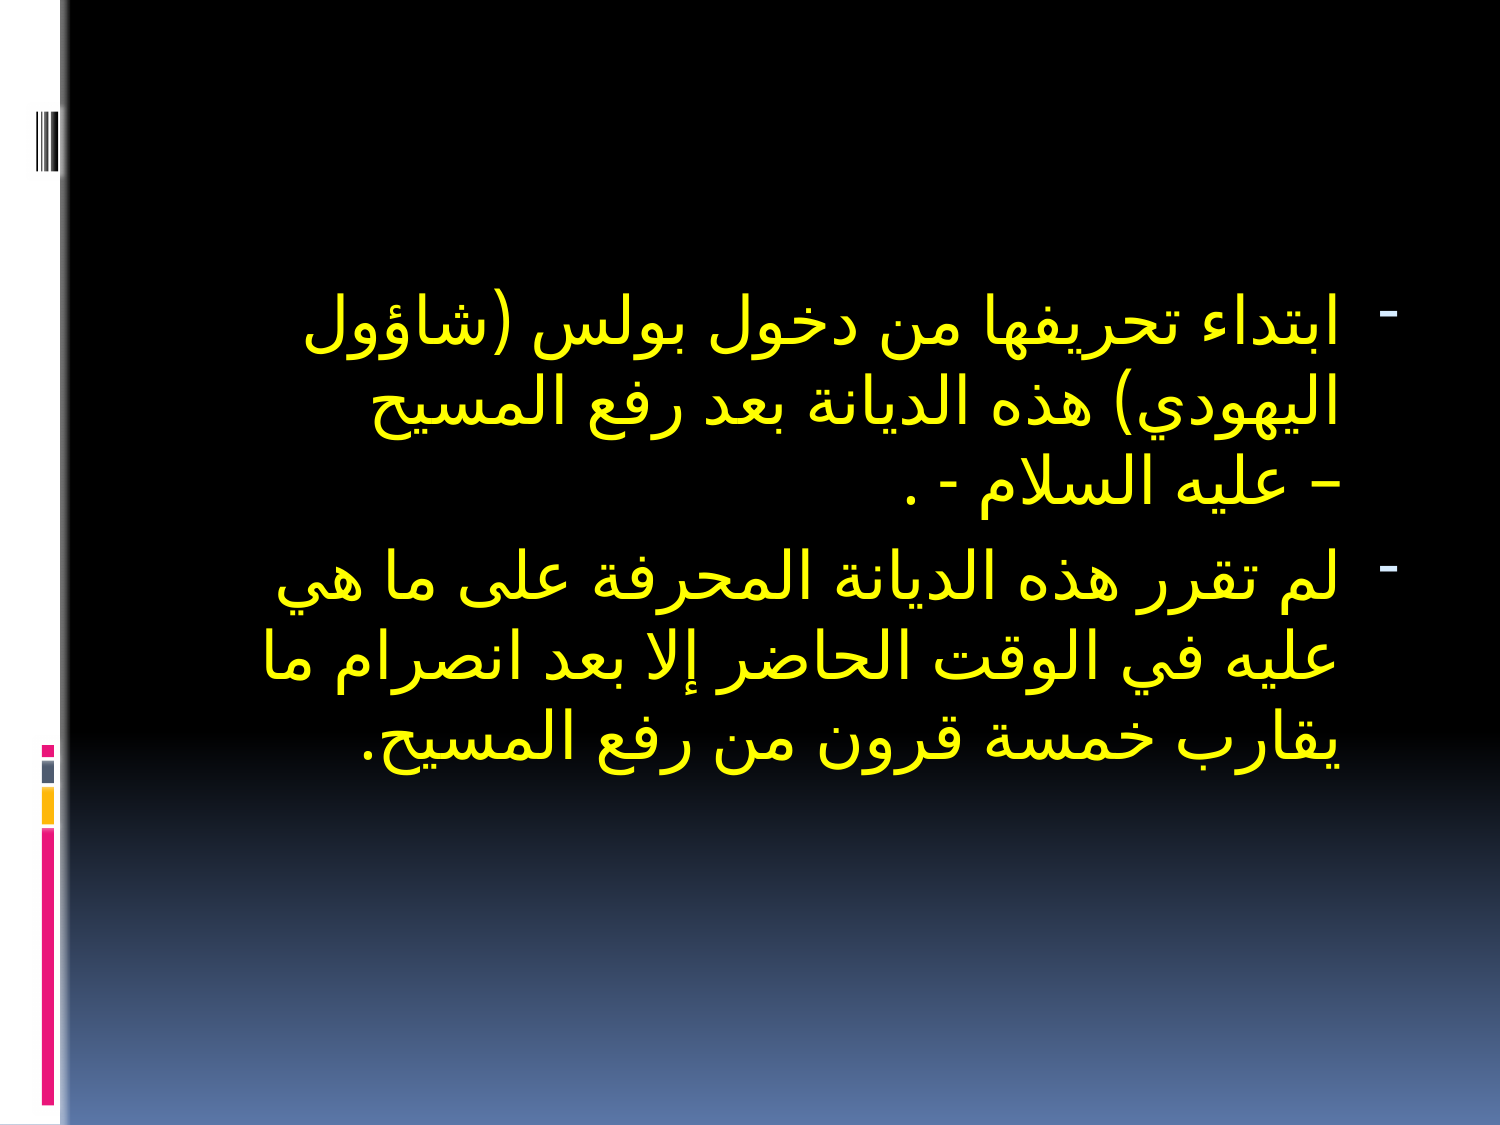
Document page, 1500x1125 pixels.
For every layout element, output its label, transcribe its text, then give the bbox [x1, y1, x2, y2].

list ابتداء تحريفها من دخول بولس (شاؤول اليهودي) هذه الديانة بعد رفع المسيح – عليه السلام - . لم تقرر هذه الديانة المحرفة على ما هي عليه في الوقت الحاضر إلا بعد انصرام ما يقارب خمسة قرون من رفع المسيح. [150, 175, 1425, 1043]
